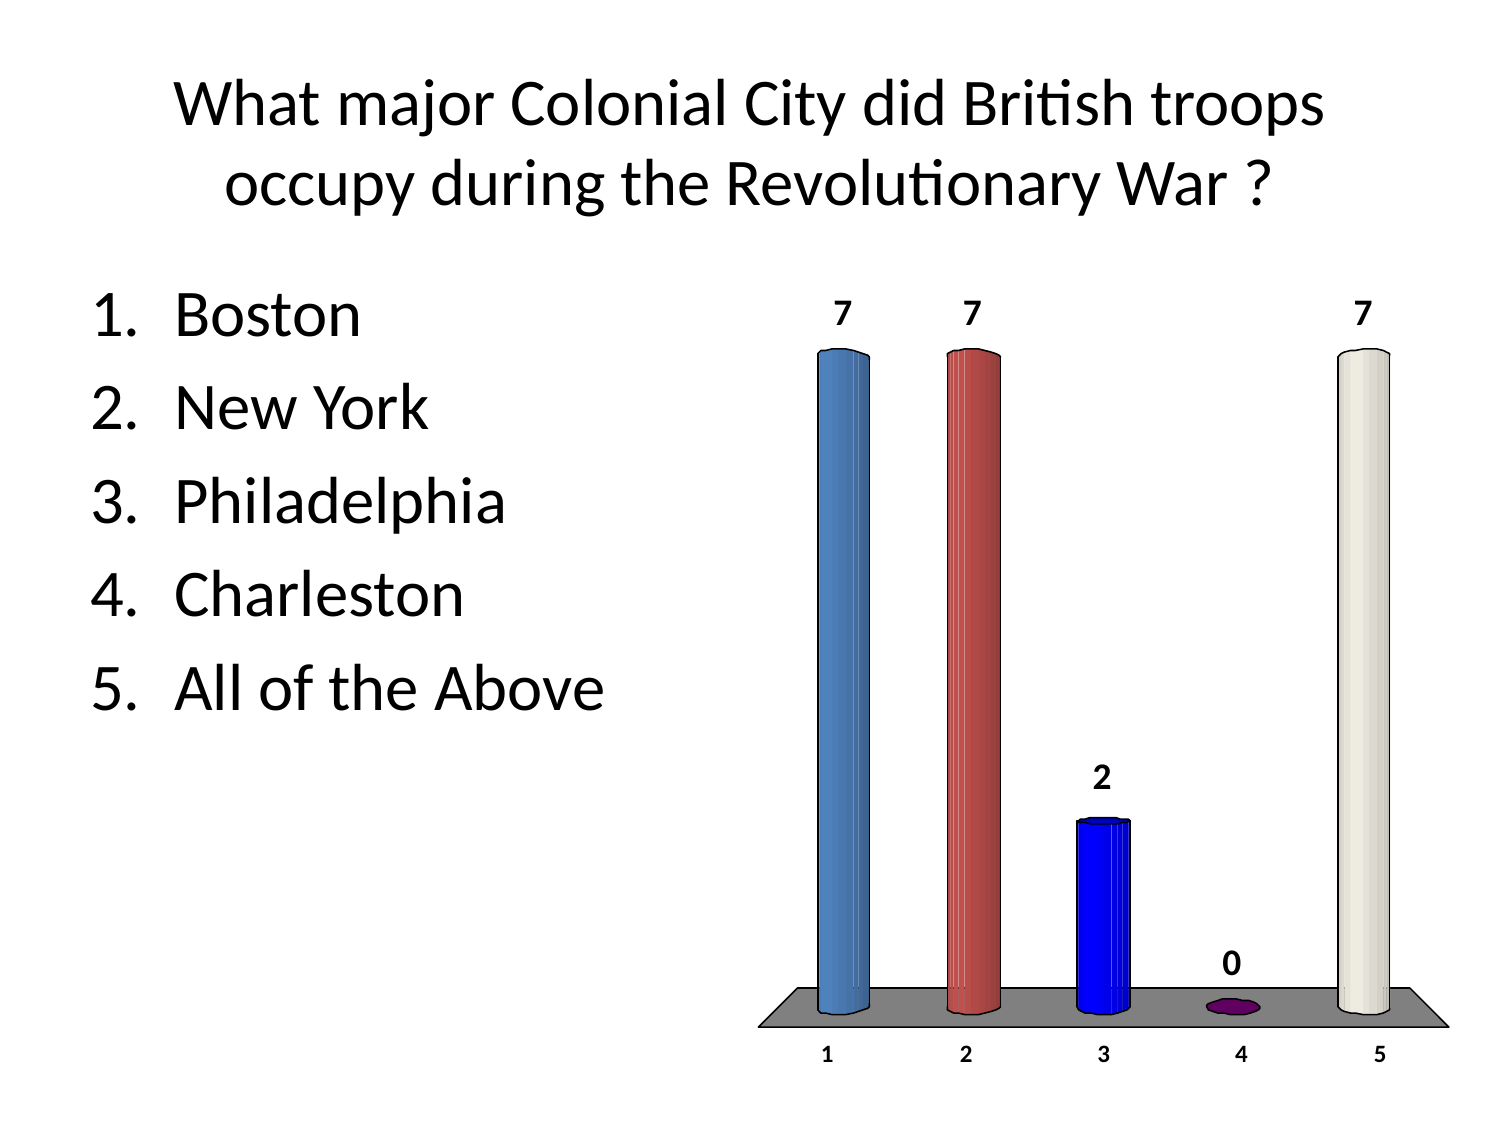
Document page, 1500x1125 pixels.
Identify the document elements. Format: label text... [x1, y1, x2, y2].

title What major Colonial City did British troops occupy during the Revolutionary War ? [75, 45, 1425, 233]
list Boston New York Philadelphia Charleston All of the Above [75, 262, 750, 1005]
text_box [739, 270, 1490, 1115]
